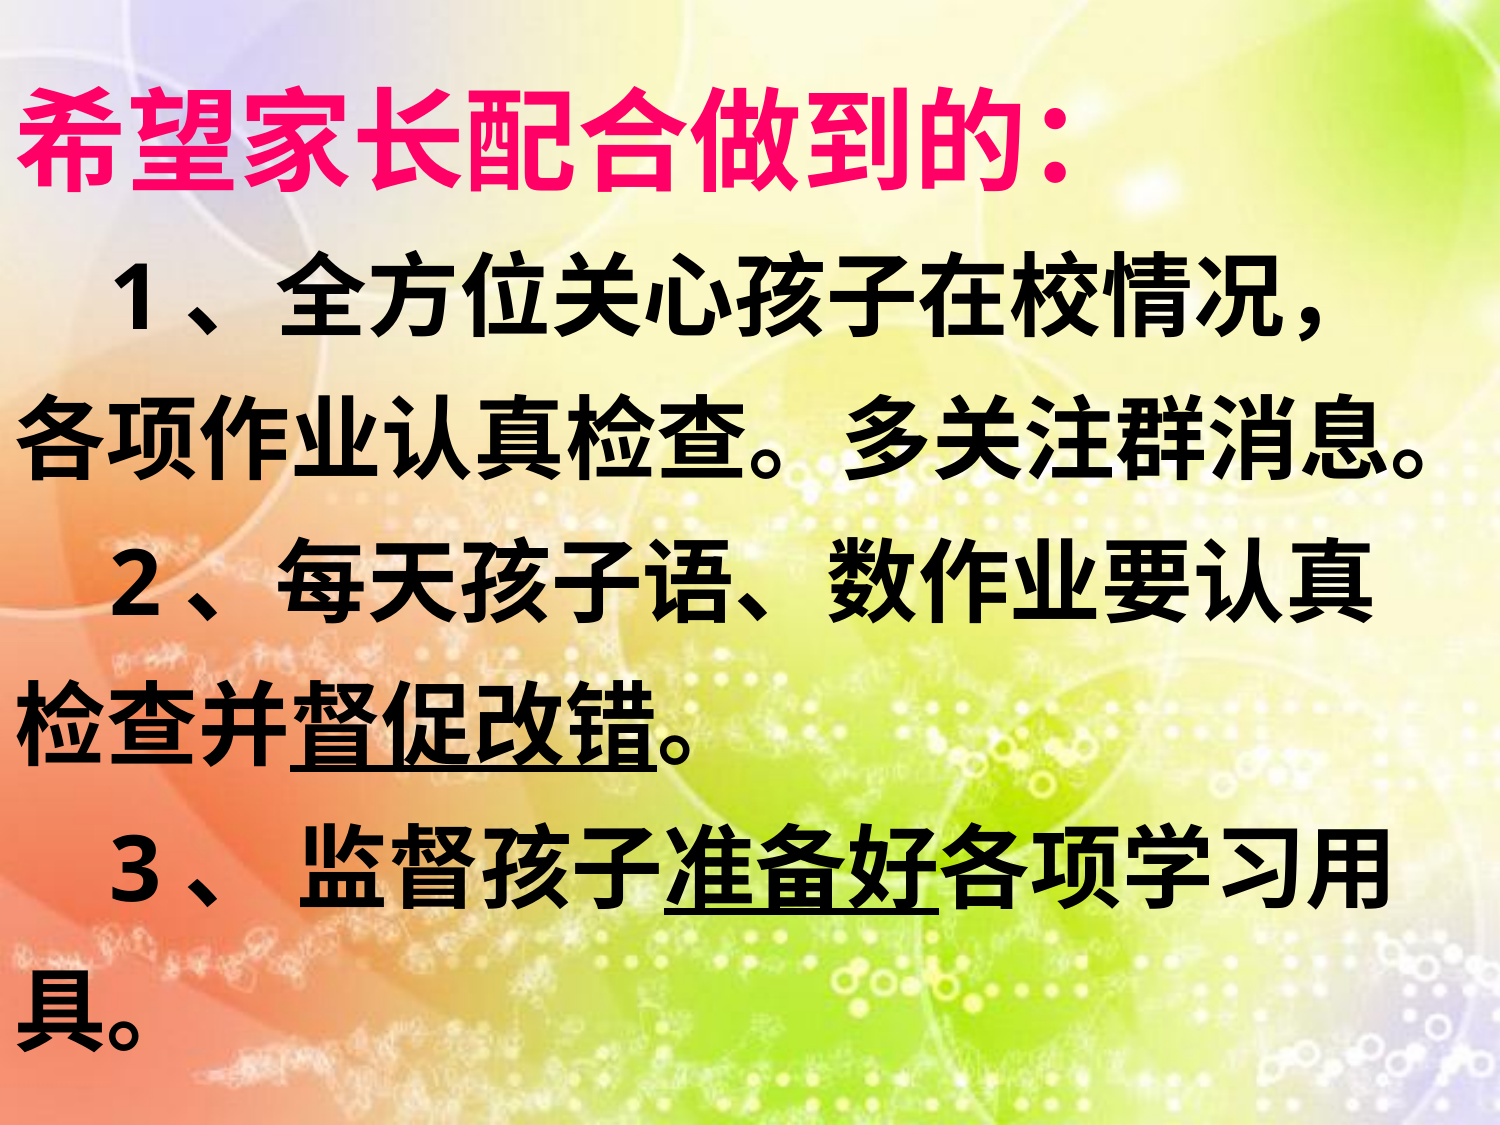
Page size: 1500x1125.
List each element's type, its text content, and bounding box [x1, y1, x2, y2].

text_box 希望家长配合做到的： 1、全方位关心孩子在校情况，各项作业认真检查。多关注群消息。 2、每天孩子语、数作业要认真检查并督促改错。 3、 监督孩子准备好各项学习用具。 [0, 62, 1475, 1125]
picture [0, 0, 1500, 1125]
